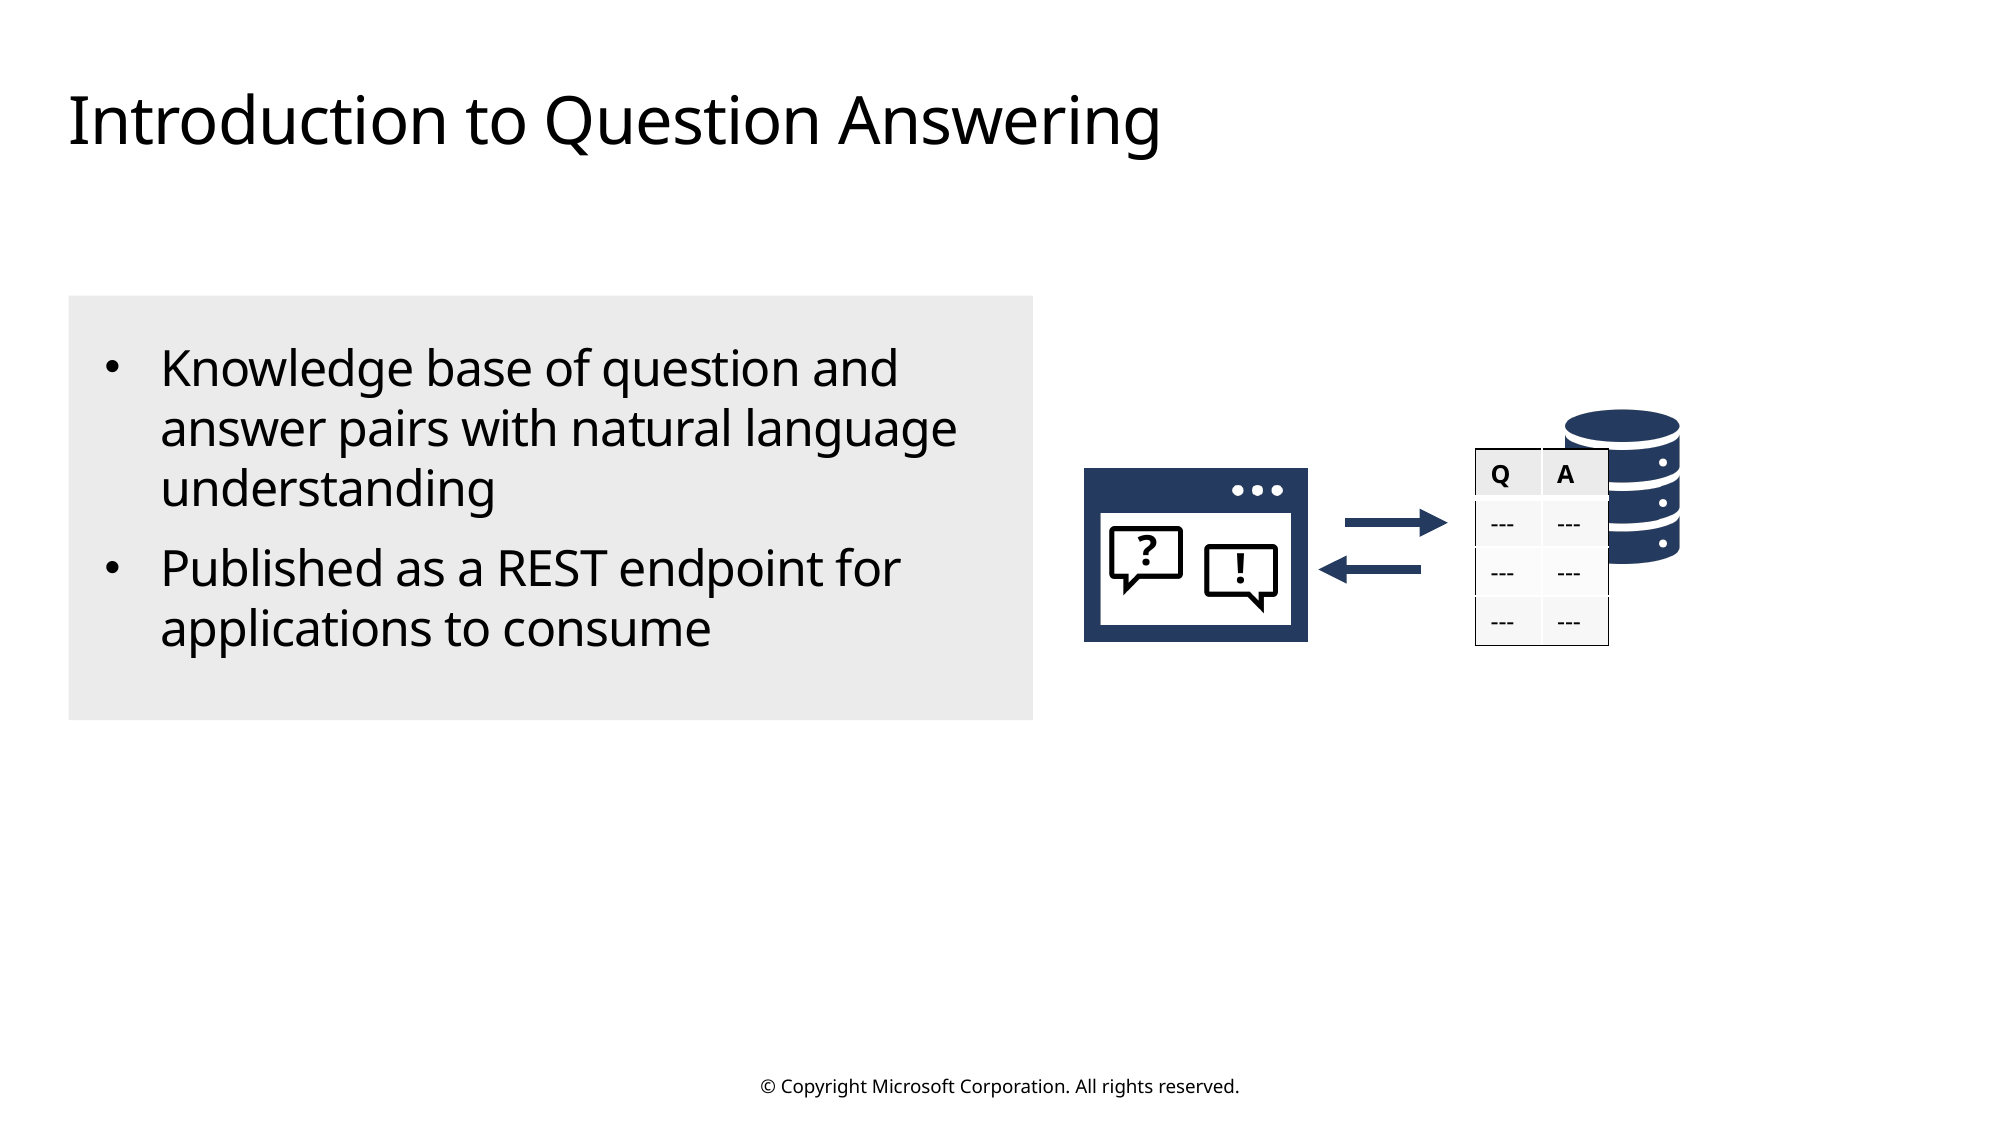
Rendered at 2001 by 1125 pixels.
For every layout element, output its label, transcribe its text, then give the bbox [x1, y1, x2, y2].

table_cell --- [1476, 548, 1541, 595]
table_cell --- [1543, 597, 1608, 645]
title Introduction to Question Answering [68, 72, 1930, 184]
text_box [68, 295, 1034, 721]
picture [1524, 388, 1720, 585]
table_cell --- [1543, 585, 1608, 595]
list Knowledge base of question and answer pairs with natural language understanding Published as a REST endpoint for applications to consume [104, 321, 996, 758]
table_cell --- [1476, 501, 1524, 546]
table_header Q [1476, 450, 1524, 495]
table_cell --- [1476, 597, 1541, 645]
picture [1060, 420, 1330, 690]
